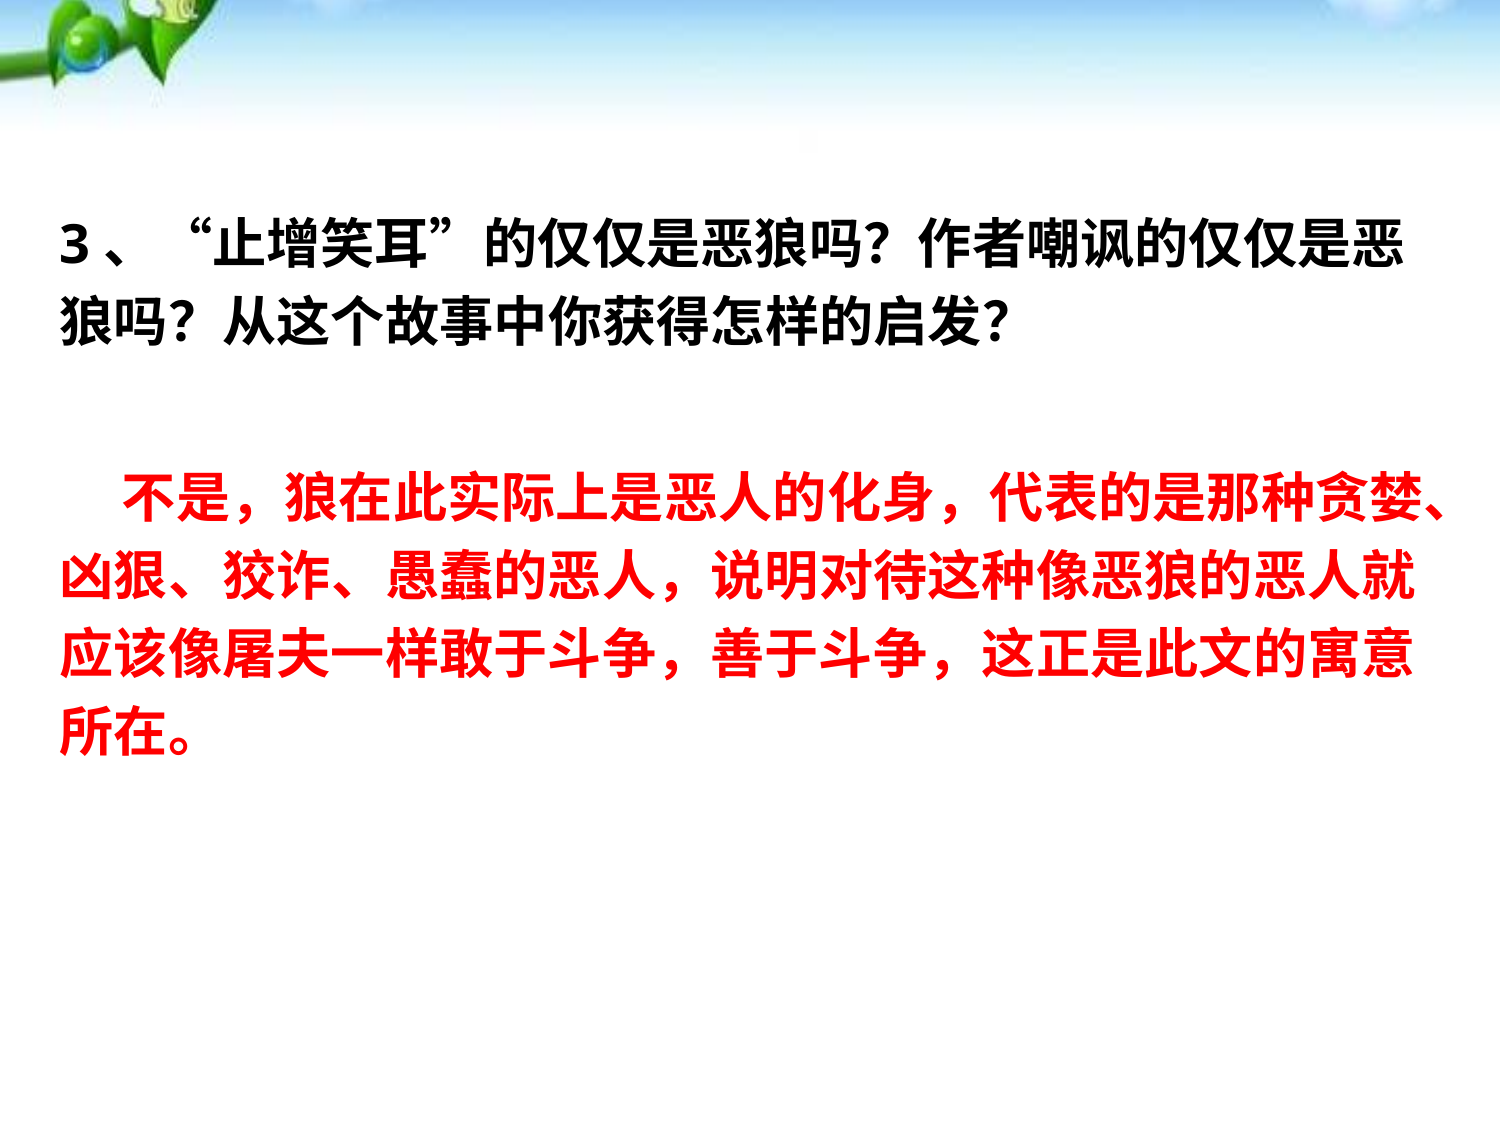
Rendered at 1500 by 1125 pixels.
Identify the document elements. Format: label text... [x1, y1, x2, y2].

picture [0, 0, 1500, 1125]
text_box 不是，狼在此实际上是恶人的化身，代表的是那种贪婪、凶狠、狡诈、愚蠢的恶人，说明对待这种像恶狼的恶人就应该像屠夫一样敢于斗争，善于斗争，这正是此文的寓意所在。 [45, 442, 1464, 770]
text_box 3、“止增笑耳”的仅仅是恶狼吗？作者嘲讽的仅仅是恶狼吗？从这个故事中你获得怎样的启发？ [45, 189, 1446, 360]
